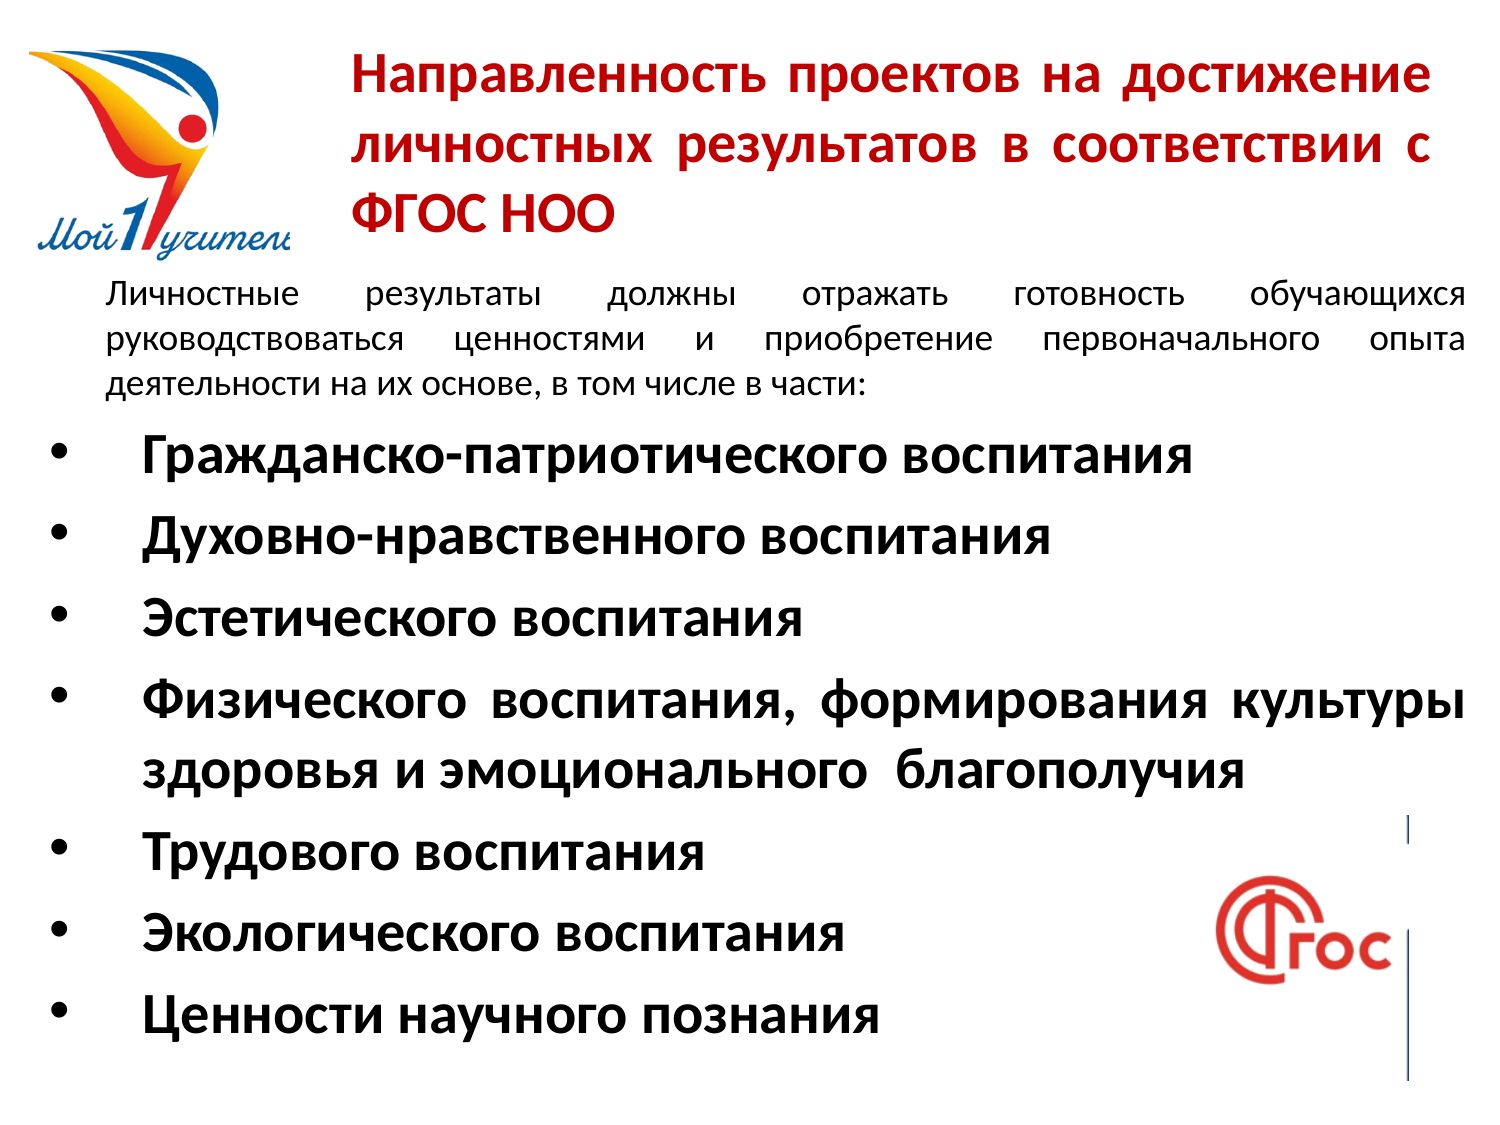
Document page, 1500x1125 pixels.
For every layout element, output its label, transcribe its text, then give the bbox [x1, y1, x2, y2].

list Личностные результаты должны отражать готовность обучающихся руководствоваться ценностями и приобретение первоначального опыта деятельности на их основе, в том числе в части: Гражданско-патриотического воспитания Духовно-нравственного воспитания Эстетического воспитания Физического воспитания, формирования культуры здоровья и эмоционального благополучия Трудового воспитания Экологического воспитания Ценности научного познания [34, 260, 1483, 1053]
picture [1210, 815, 1410, 1081]
title Направленность проектов на достижение личностных результатов в соответствии с ФГОС НОО [336, 45, 1447, 233]
picture [29, 0, 290, 261]
